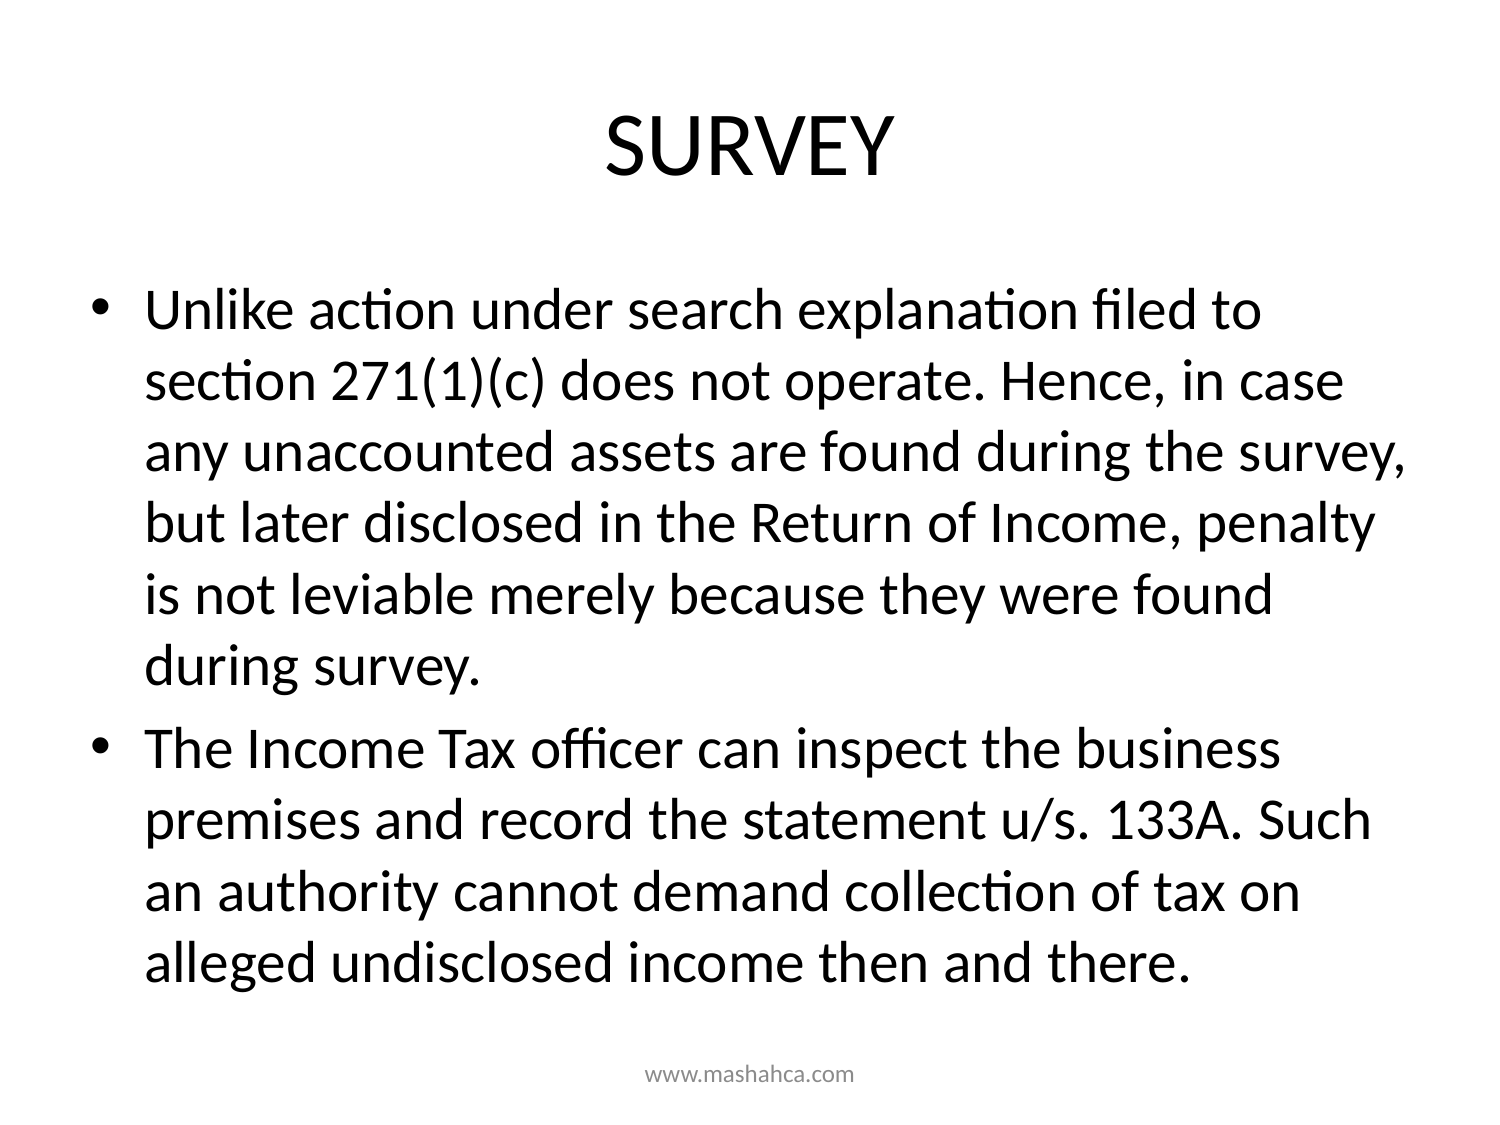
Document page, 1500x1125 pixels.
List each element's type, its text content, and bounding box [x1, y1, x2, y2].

title SURVEY [75, 45, 1425, 233]
footer www.mashahca.com [512, 1042, 988, 1103]
list Unlike action under search explanation filed to section 271(1)(c) does not operate. Hence, in case any unaccounted assets are found during the survey, but later disclosed in the Return of Income, penalty is not leviable merely because they were found during survey. The Income Tax officer can inspect the business premises and record the statement u/s. 133A. Such an authority cannot demand collection of tax on alleged undisclosed income then and there. [75, 262, 1425, 1005]
